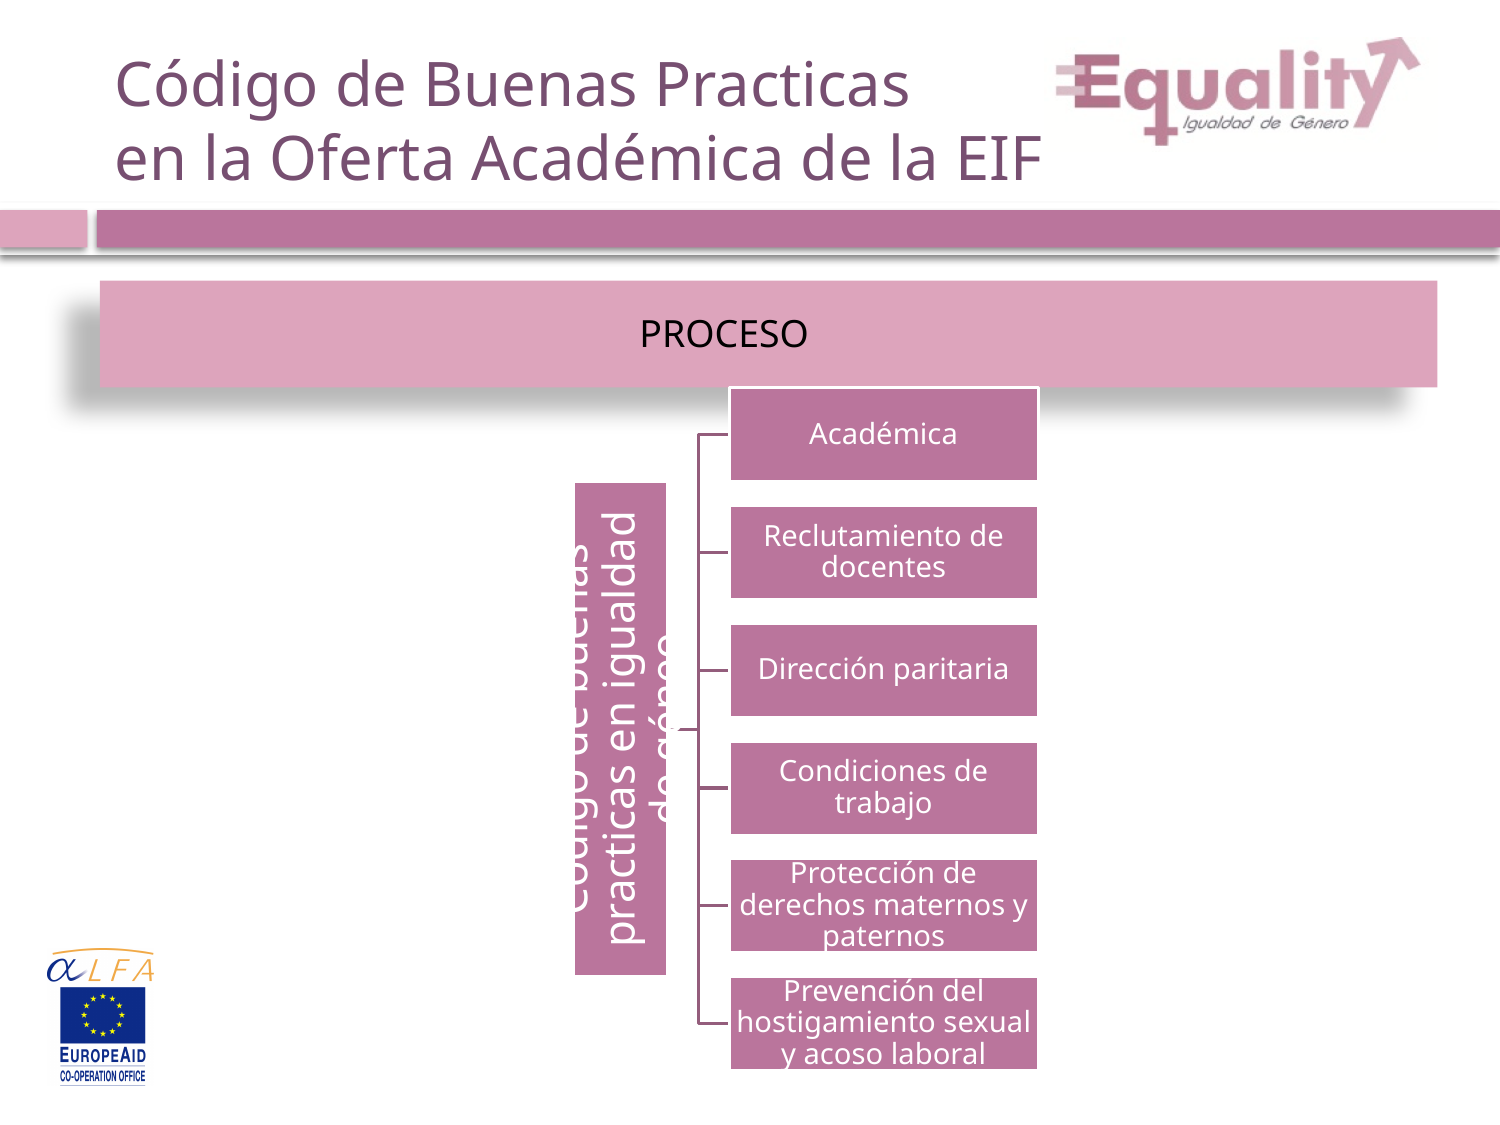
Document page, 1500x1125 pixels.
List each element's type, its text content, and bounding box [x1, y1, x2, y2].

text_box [249, 387, 1362, 1072]
text_box [96, 277, 1441, 391]
text_box PROCESO [403, 303, 1045, 363]
picture [47, 948, 154, 1086]
title Código de Buenas Practicas en la Oferta Académica de la EIF [99, 37, 1438, 200]
